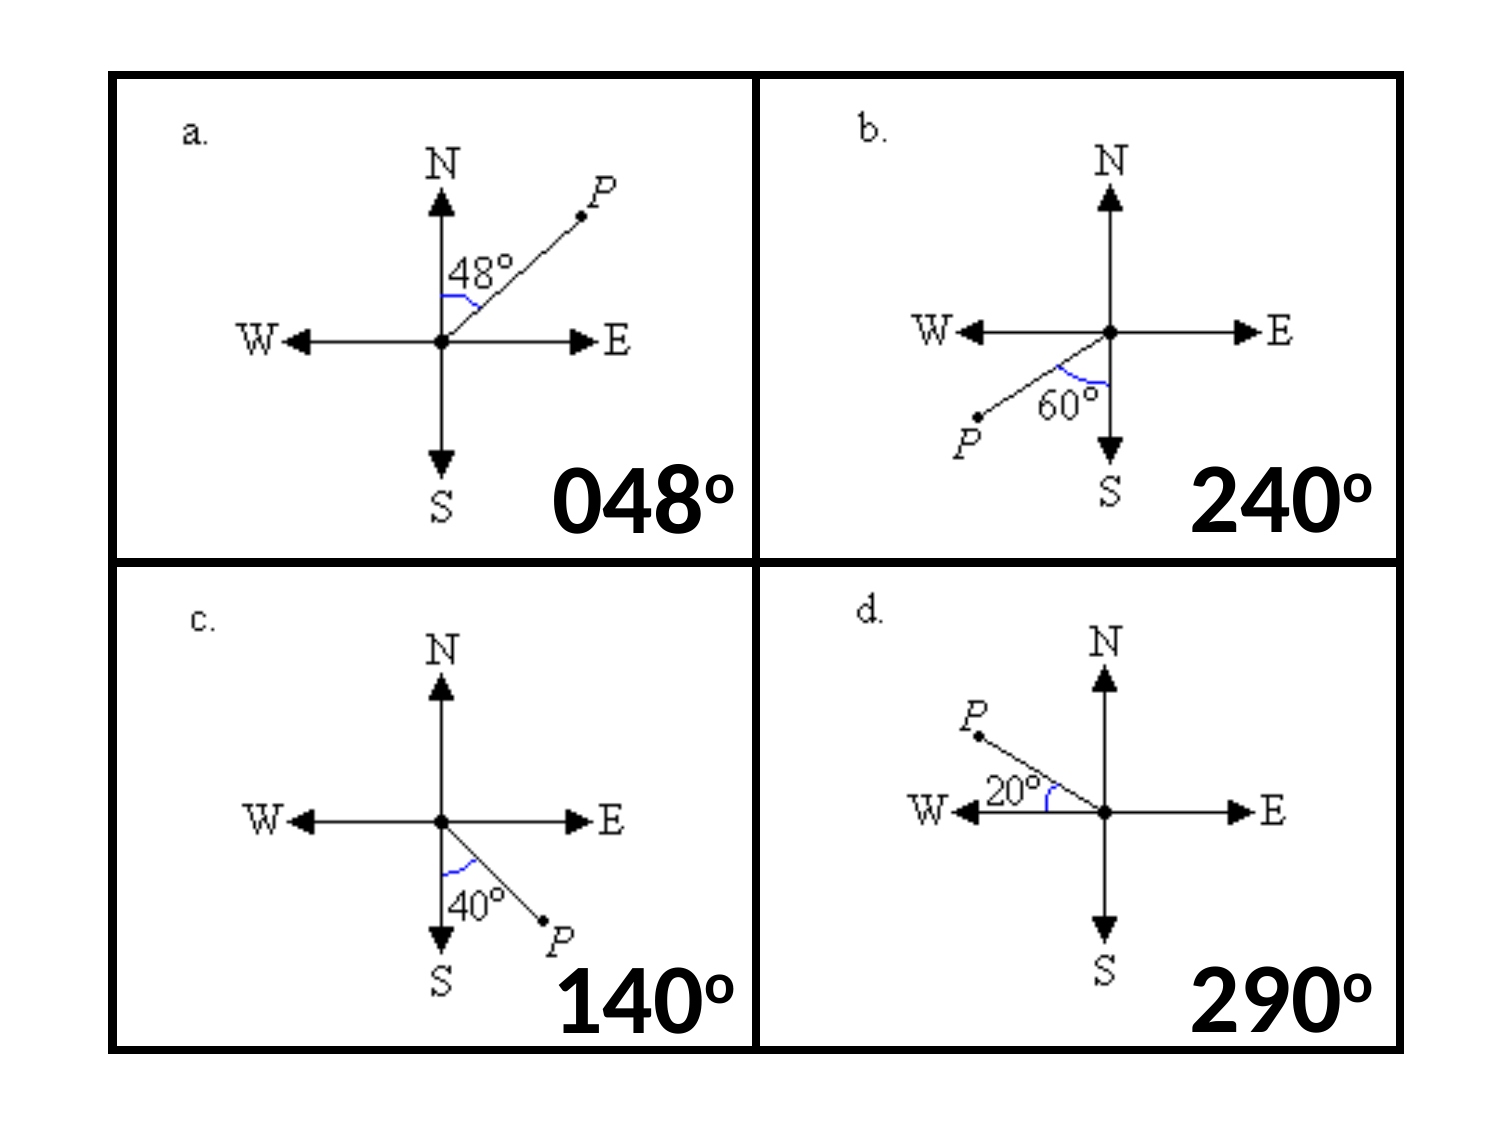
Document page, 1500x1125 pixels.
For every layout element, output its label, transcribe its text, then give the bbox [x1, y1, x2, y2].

text_box 140o [537, 926, 800, 1061]
picture [162, 590, 651, 1026]
text_box 048o [665, 426, 800, 561]
picture [824, 574, 1317, 1026]
text_box 290o [1175, 924, 1438, 1060]
table_header [760, 79, 1396, 558]
picture [834, 87, 1313, 538]
text_box 240o [1175, 425, 1438, 560]
table_header [117, 79, 752, 558]
picture [149, 99, 663, 558]
table_cell [760, 567, 1396, 1046]
table_cell [117, 567, 752, 1046]
